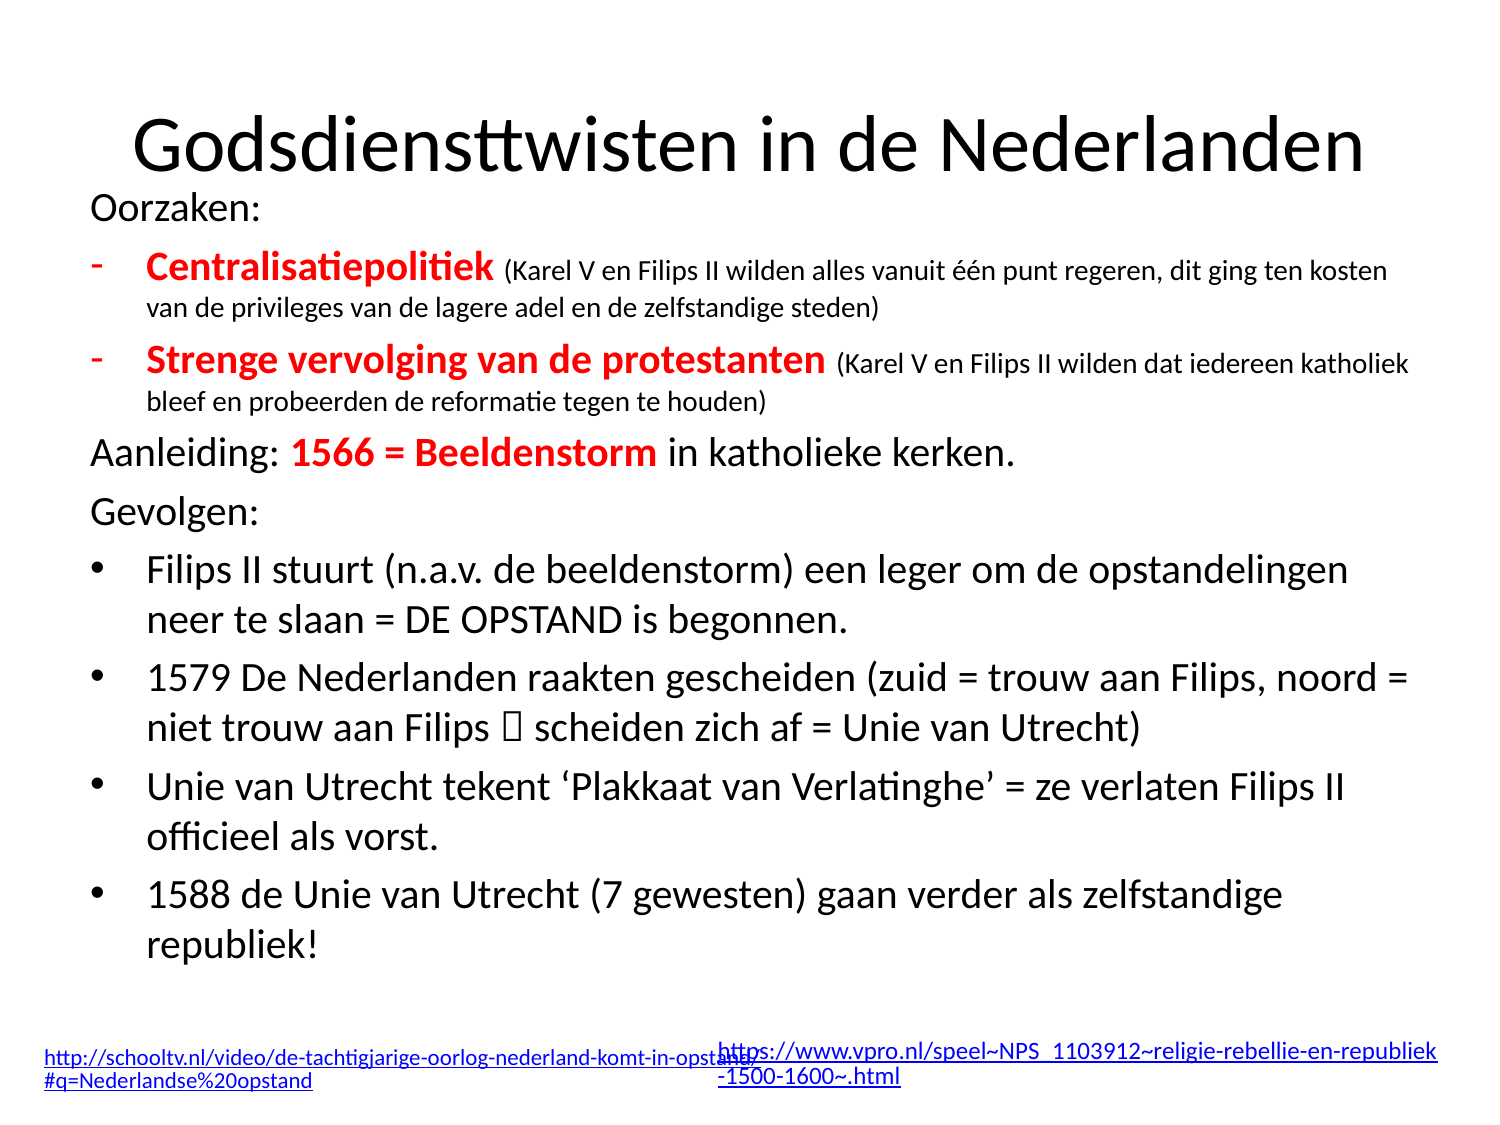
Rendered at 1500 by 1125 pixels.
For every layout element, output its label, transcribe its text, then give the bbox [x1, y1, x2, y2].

list Oorzaken: Centralisatiepolitiek (Karel V en Filips II wilden alles vanuit één punt regeren, dit ging ten kosten van de privileges van de lagere adel en de zelfstandige steden) Strenge vervolging van de protestanten (Karel V en Filips II wilden dat iedereen katholiek bleef en probeerden de reformatie tegen te houden) Aanleiding: 1566 = Beeldenstorm in katholieke kerken. Gevolgen: Filips II stuurt (n.a.v. de beeldenstorm) een leger om de opstandelingen neer te slaan = DE OPSTAND is begonnen. 1579 De Nederlanden raakten gescheiden (zuid = trouw aan Filips, noord = niet trouw aan Filips  scheiden zich af = Unie van Utrecht) Unie van Utrecht tekent ‘Plakkaat van Verlatinghe’ = ze verlaten Filips II officieel als vorst. 1588 de Unie van Utrecht (7 gewesten) gaan verder als zelfstandige republiek! [75, 172, 1425, 1000]
title Godsdiensttwisten in de Nederlanden [75, 45, 1425, 172]
text_box http://schooltv.nl/video/de-tachtigjarige-oorlog-nederland-komt-in-opstand/#q=Nederlandse%20opstand [29, 1035, 780, 1078]
text_box https://www.vpro.nl/speel~NPS_1103912~religie-rebellie-en-republiek-1500-1600~.html [702, 1027, 1453, 1072]
